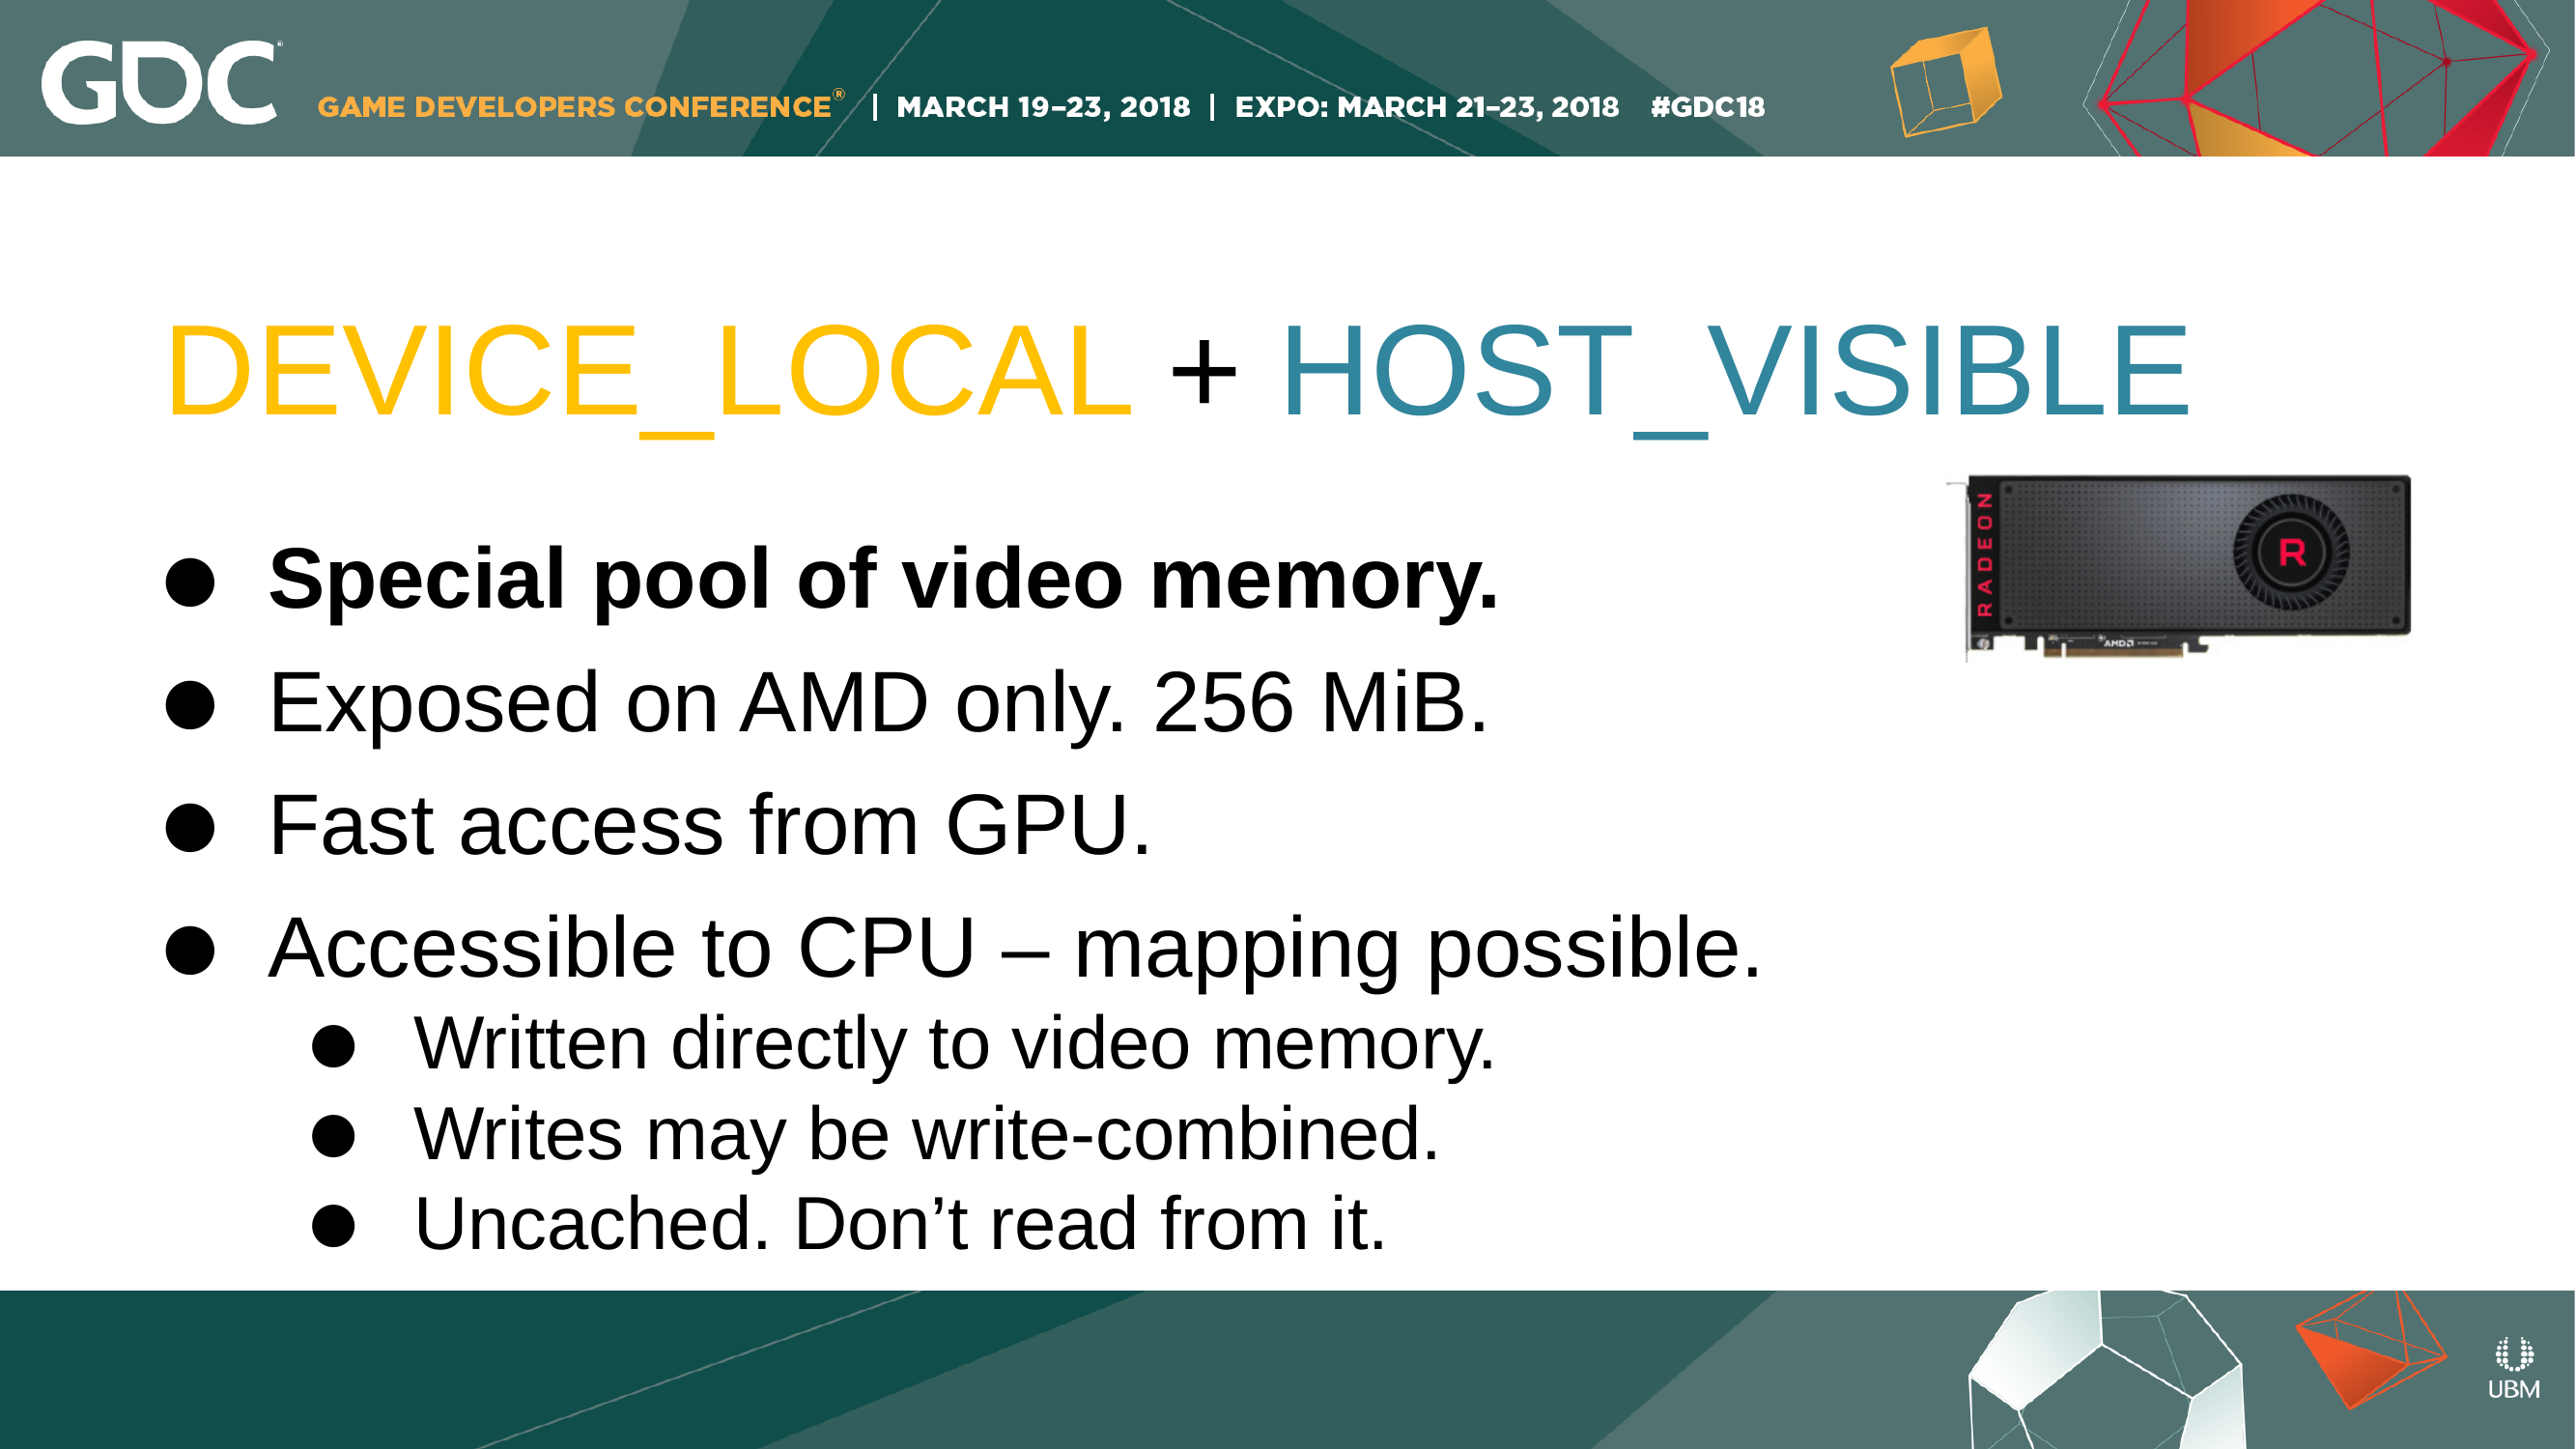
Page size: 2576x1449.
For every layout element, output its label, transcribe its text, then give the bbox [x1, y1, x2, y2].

title DEVICE_LOCAL + HOST_VISIBLE [150, 272, 2426, 495]
picture [0, 0, 2575, 1449]
list Special pool of video memory. Exposed on AMD only. 256 MiB. Fast access from GPU. Accessible to CPU – mapping possible. Written directly to video memory. Writes may be write-combined. Uncached. Don’t read from it. [150, 509, 2426, 1284]
